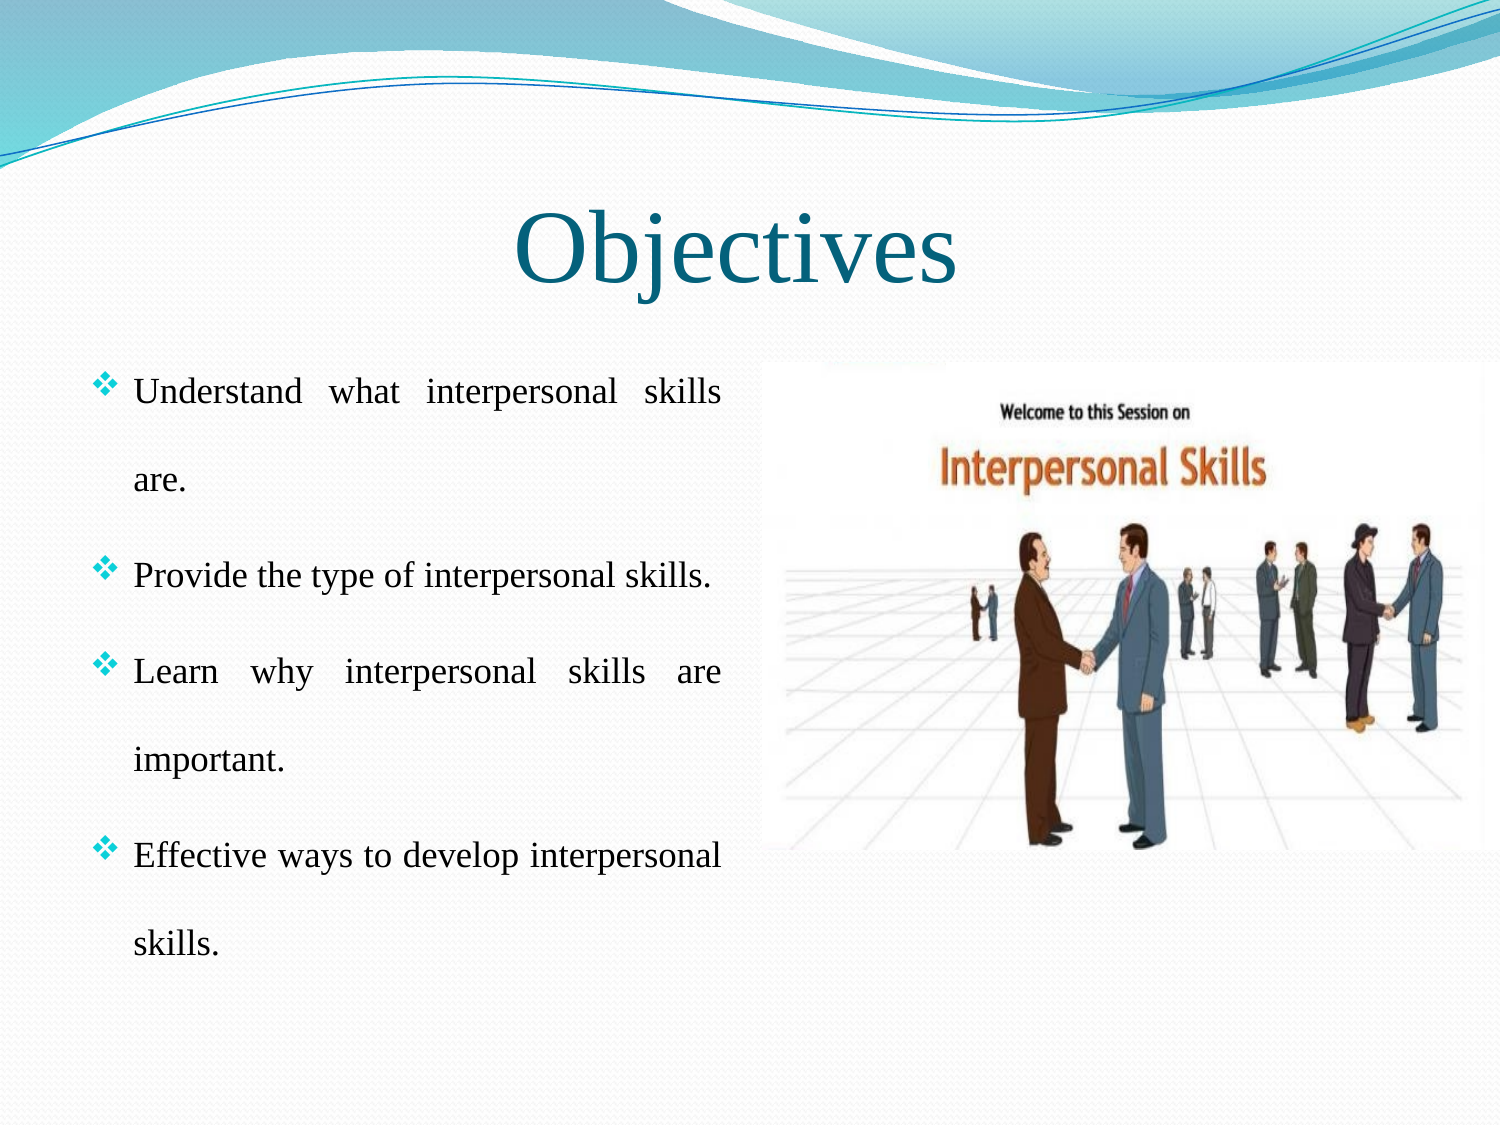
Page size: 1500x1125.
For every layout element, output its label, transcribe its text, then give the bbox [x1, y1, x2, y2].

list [762, 362, 1500, 851]
list Understand what interpersonal skills are. Provide the type of interpersonal skills. Learn why interpersonal skills are important. Effective ways to develop interpersonal skills. [75, 314, 738, 1043]
title Objectives [75, 115, 1425, 303]
